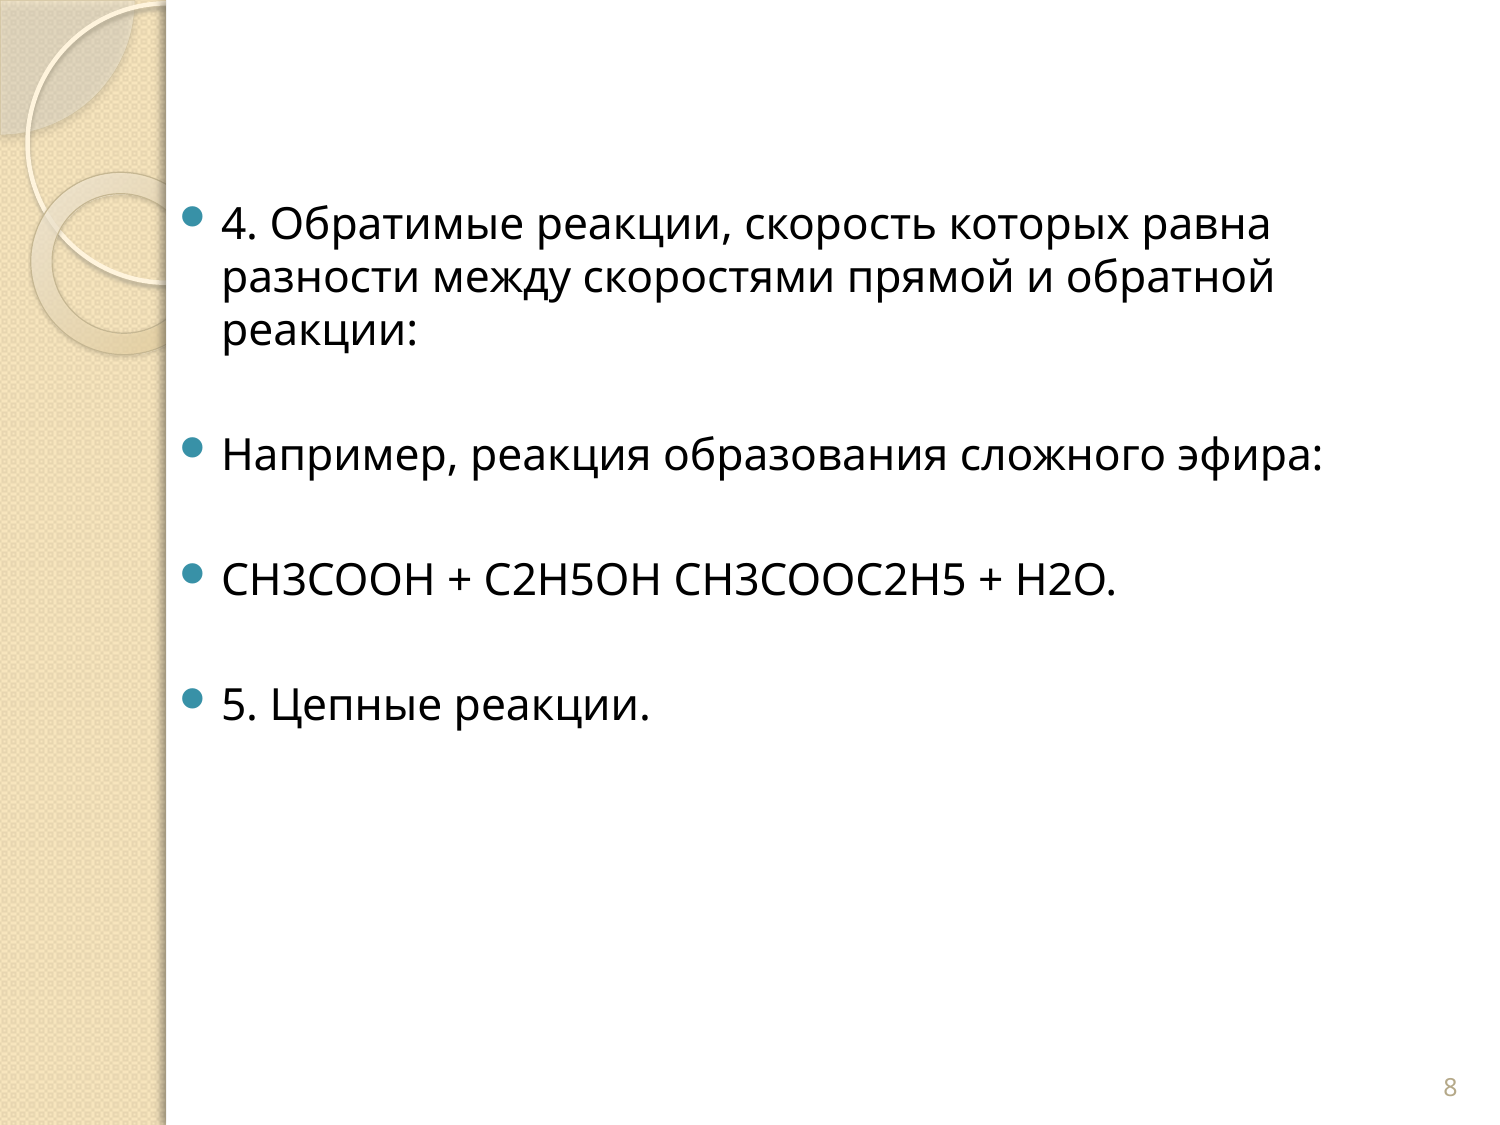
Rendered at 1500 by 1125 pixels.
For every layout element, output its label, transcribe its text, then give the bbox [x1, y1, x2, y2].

list 4. Обратимые реакции, скорость которых равна разности между скоростями прямой и обратной реакции: Например, реакция образования сложного эфира: CH3COOH + C2H5OH CH3COOC2H5 + H2O. 5. Цепные реакции. [152, 187, 1372, 774]
slide_number 8 [1413, 1034, 1488, 1113]
